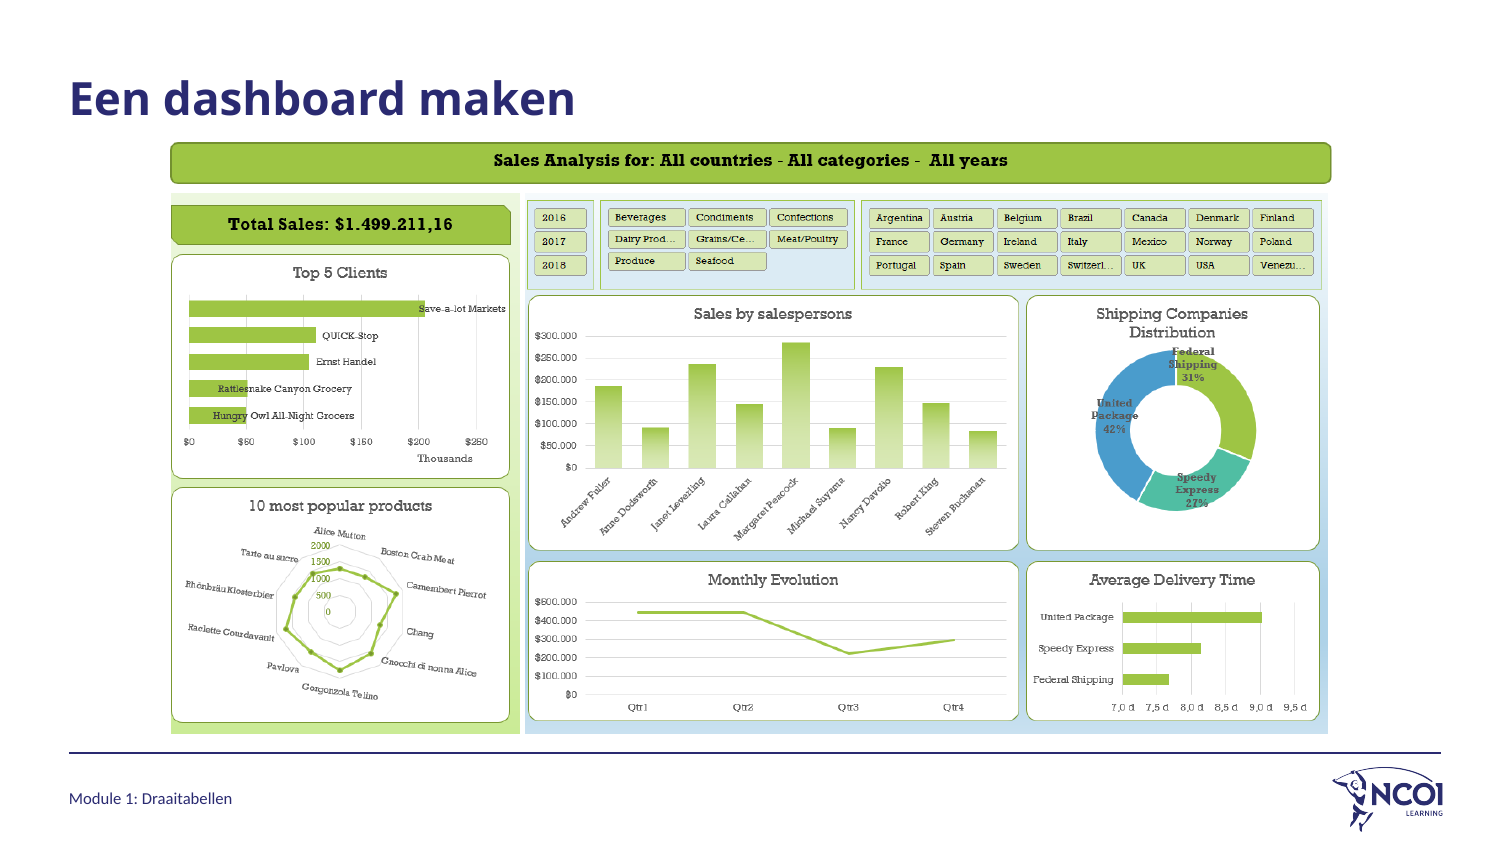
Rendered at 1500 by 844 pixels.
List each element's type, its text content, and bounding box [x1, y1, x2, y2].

footer Module 1: Draaitabellen [53, 775, 561, 821]
picture [1310, 743, 1465, 844]
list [163, 135, 1337, 742]
title Een dashboard maken [68, 23, 1264, 125]
